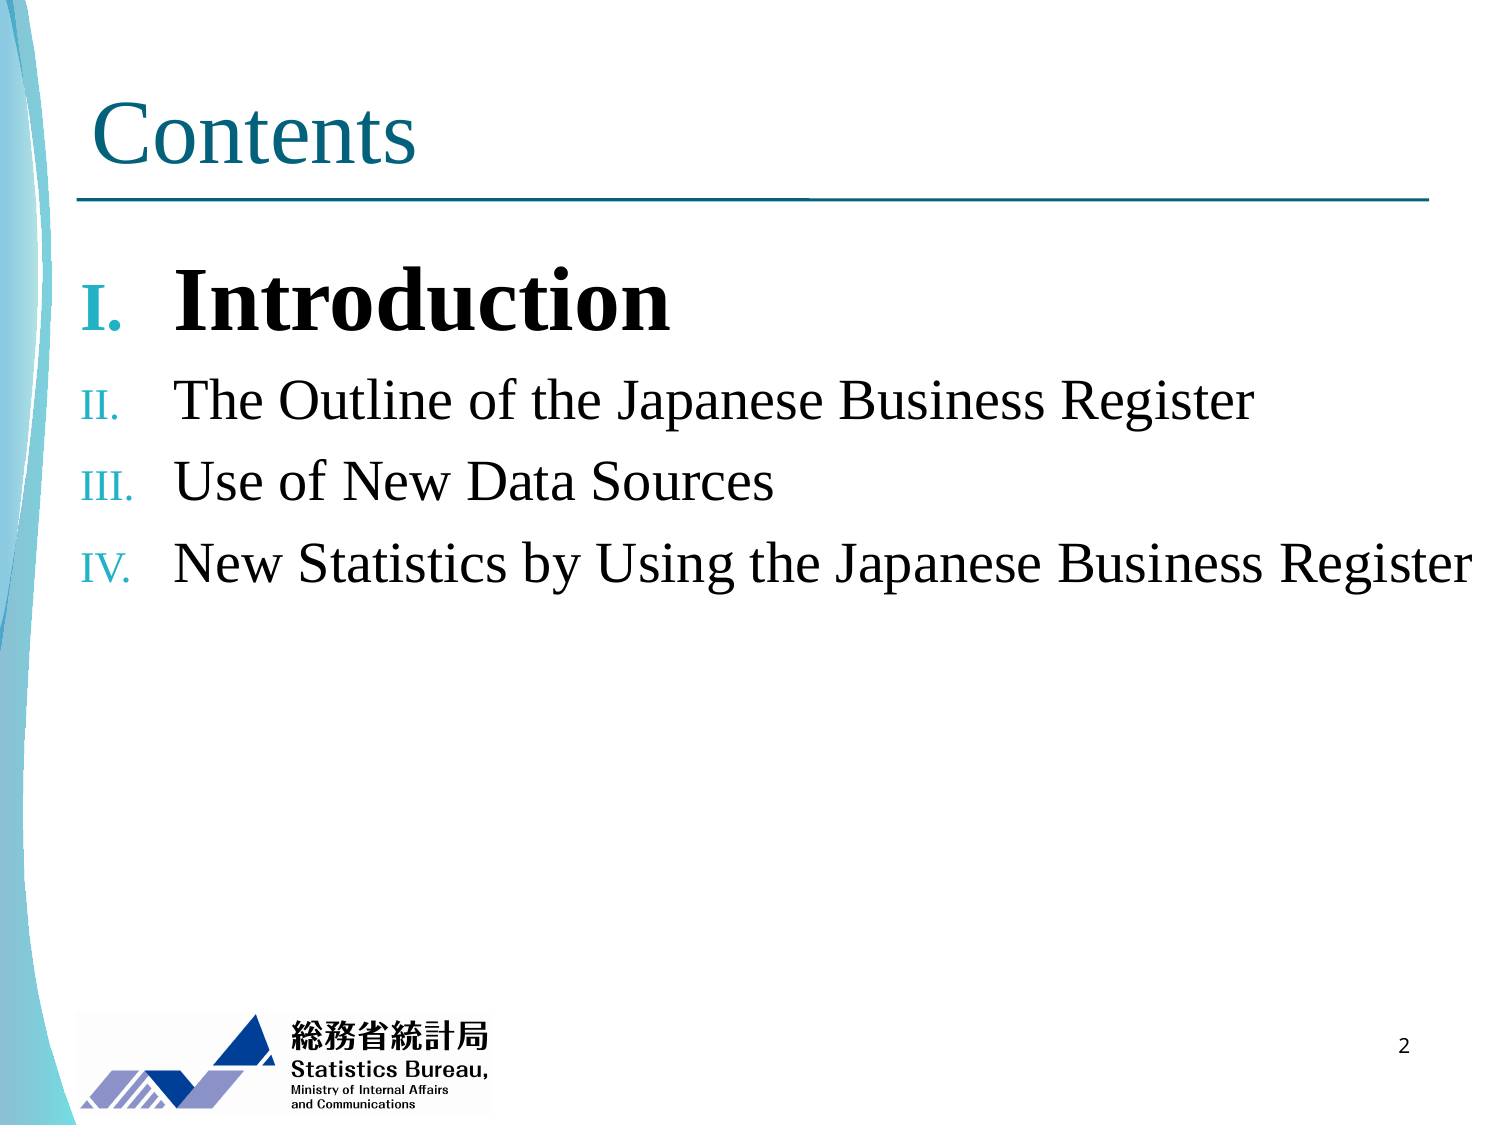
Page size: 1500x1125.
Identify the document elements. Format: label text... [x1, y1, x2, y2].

list Introduction The Outline of the Japanese Business Register Use of New Data Sources New Statistics by Using the Japanese Business Register [64, 231, 1495, 1006]
slide_number 2 [1074, 1024, 1426, 1101]
picture [76, 1012, 491, 1115]
title Contents [76, 2, 1427, 190]
